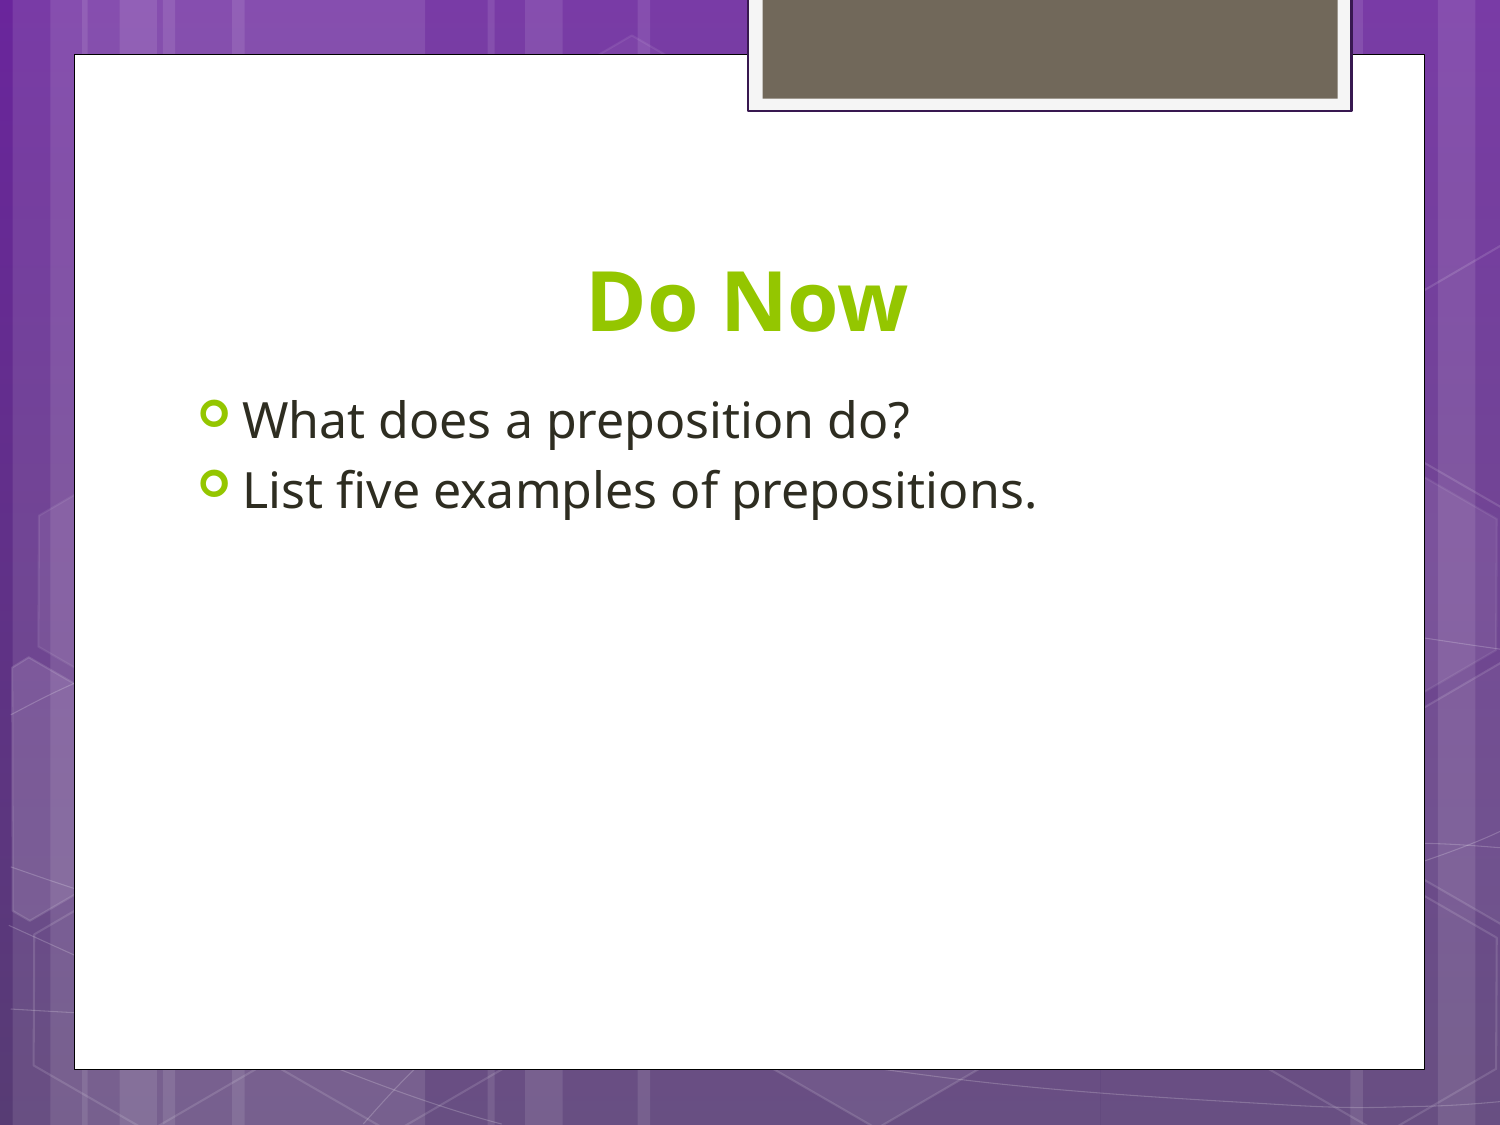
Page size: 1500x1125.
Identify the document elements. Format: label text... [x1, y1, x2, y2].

list What does a preposition do? List five examples of prepositions. [171, 381, 1283, 957]
title Do Now [171, 168, 1324, 357]
